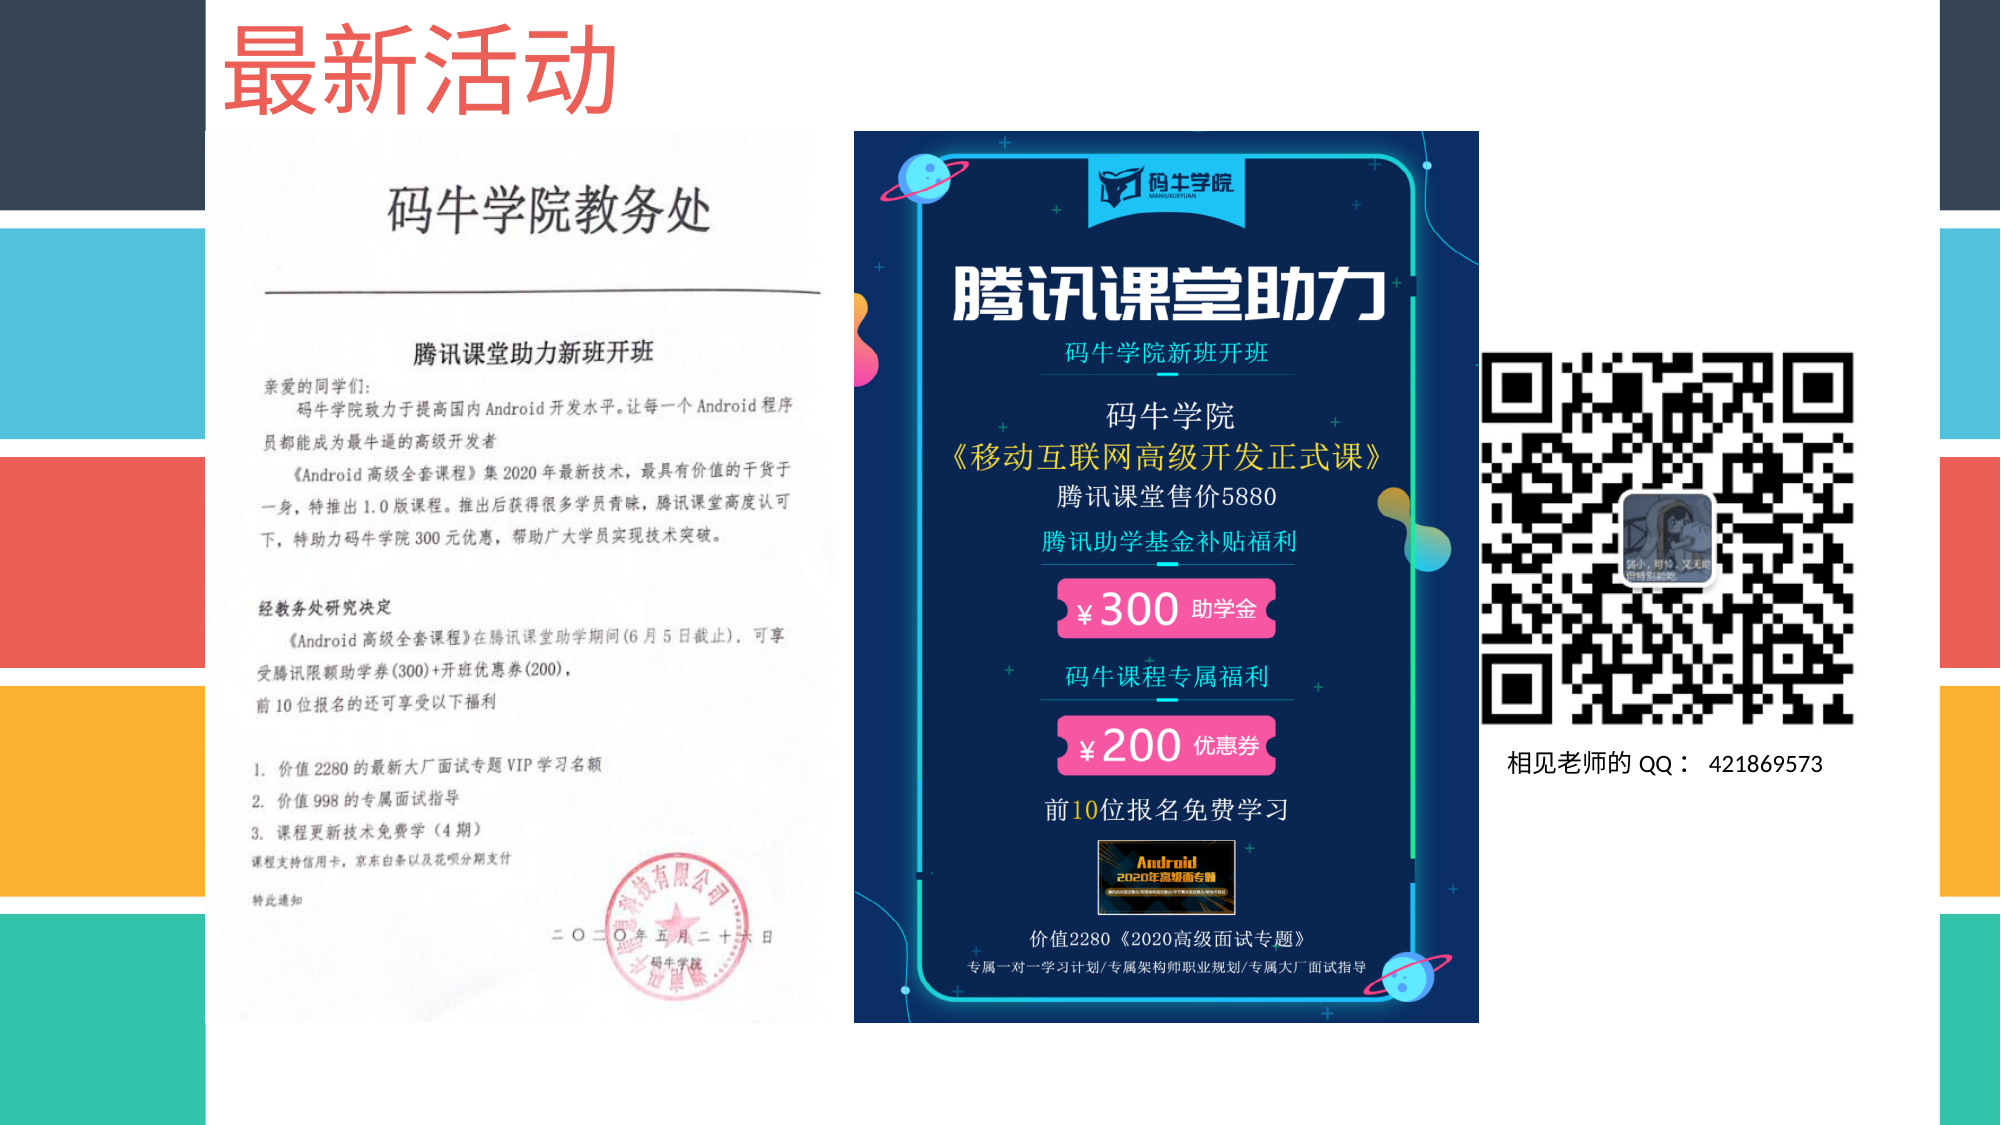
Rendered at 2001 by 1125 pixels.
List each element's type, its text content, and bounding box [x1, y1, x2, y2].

picture [205, 131, 1881, 1023]
text_box 最新活动 [205, 0, 636, 131]
text_box [0, 0, 205, 211]
text_box [1939, 228, 2000, 440]
text_box 相见老师的QQ：421869573 [1492, 741, 1839, 786]
text_box [0, 228, 205, 440]
text_box [1939, 685, 2000, 897]
text_box [0, 685, 205, 897]
text_box [0, 457, 205, 668]
text_box [1939, 457, 2000, 668]
text_box [0, 914, 206, 1125]
text_box [1939, 914, 2000, 1125]
text_box [1939, 0, 2000, 211]
